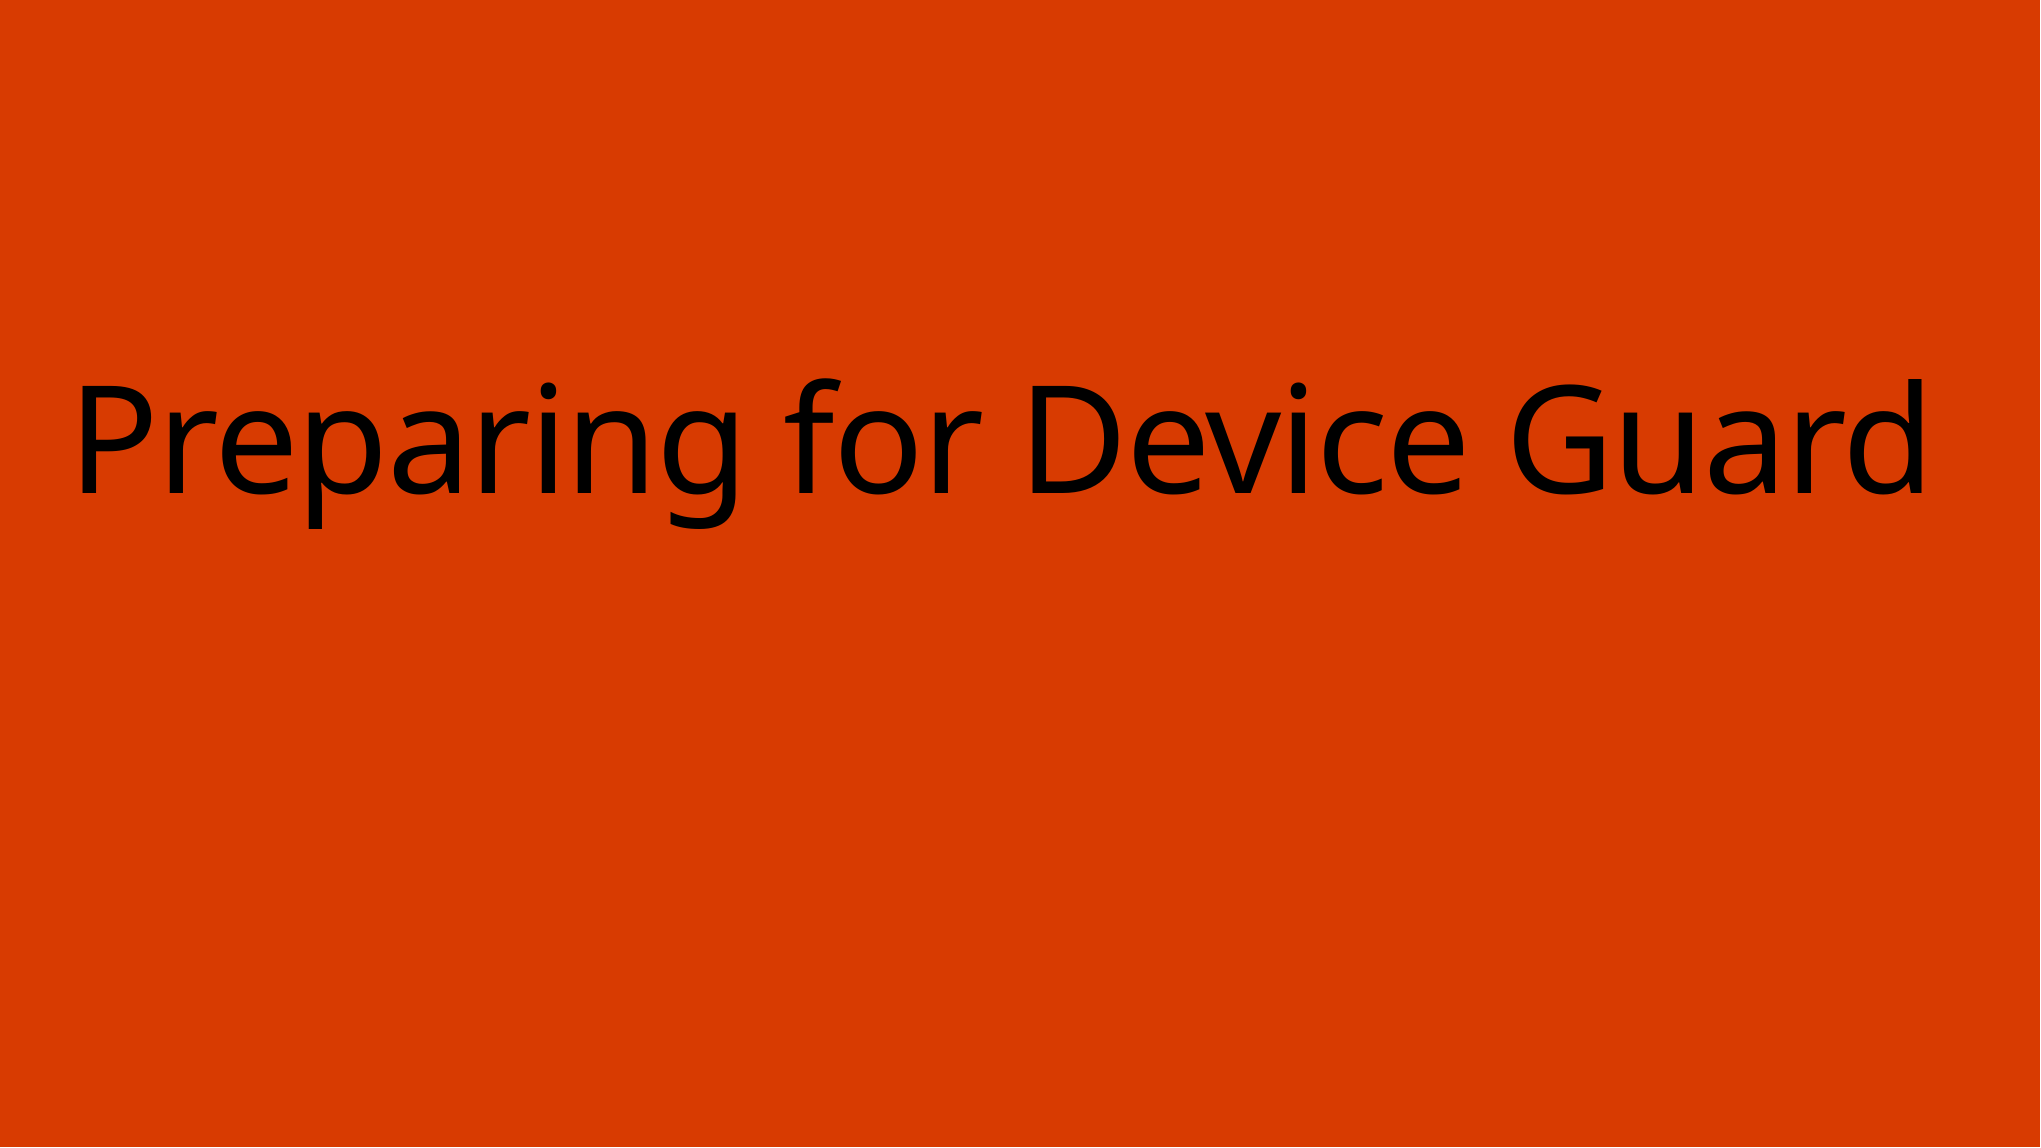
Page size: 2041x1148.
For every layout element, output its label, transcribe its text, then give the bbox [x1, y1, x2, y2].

title Preparing for Device Guard [45, 348, 1996, 543]
